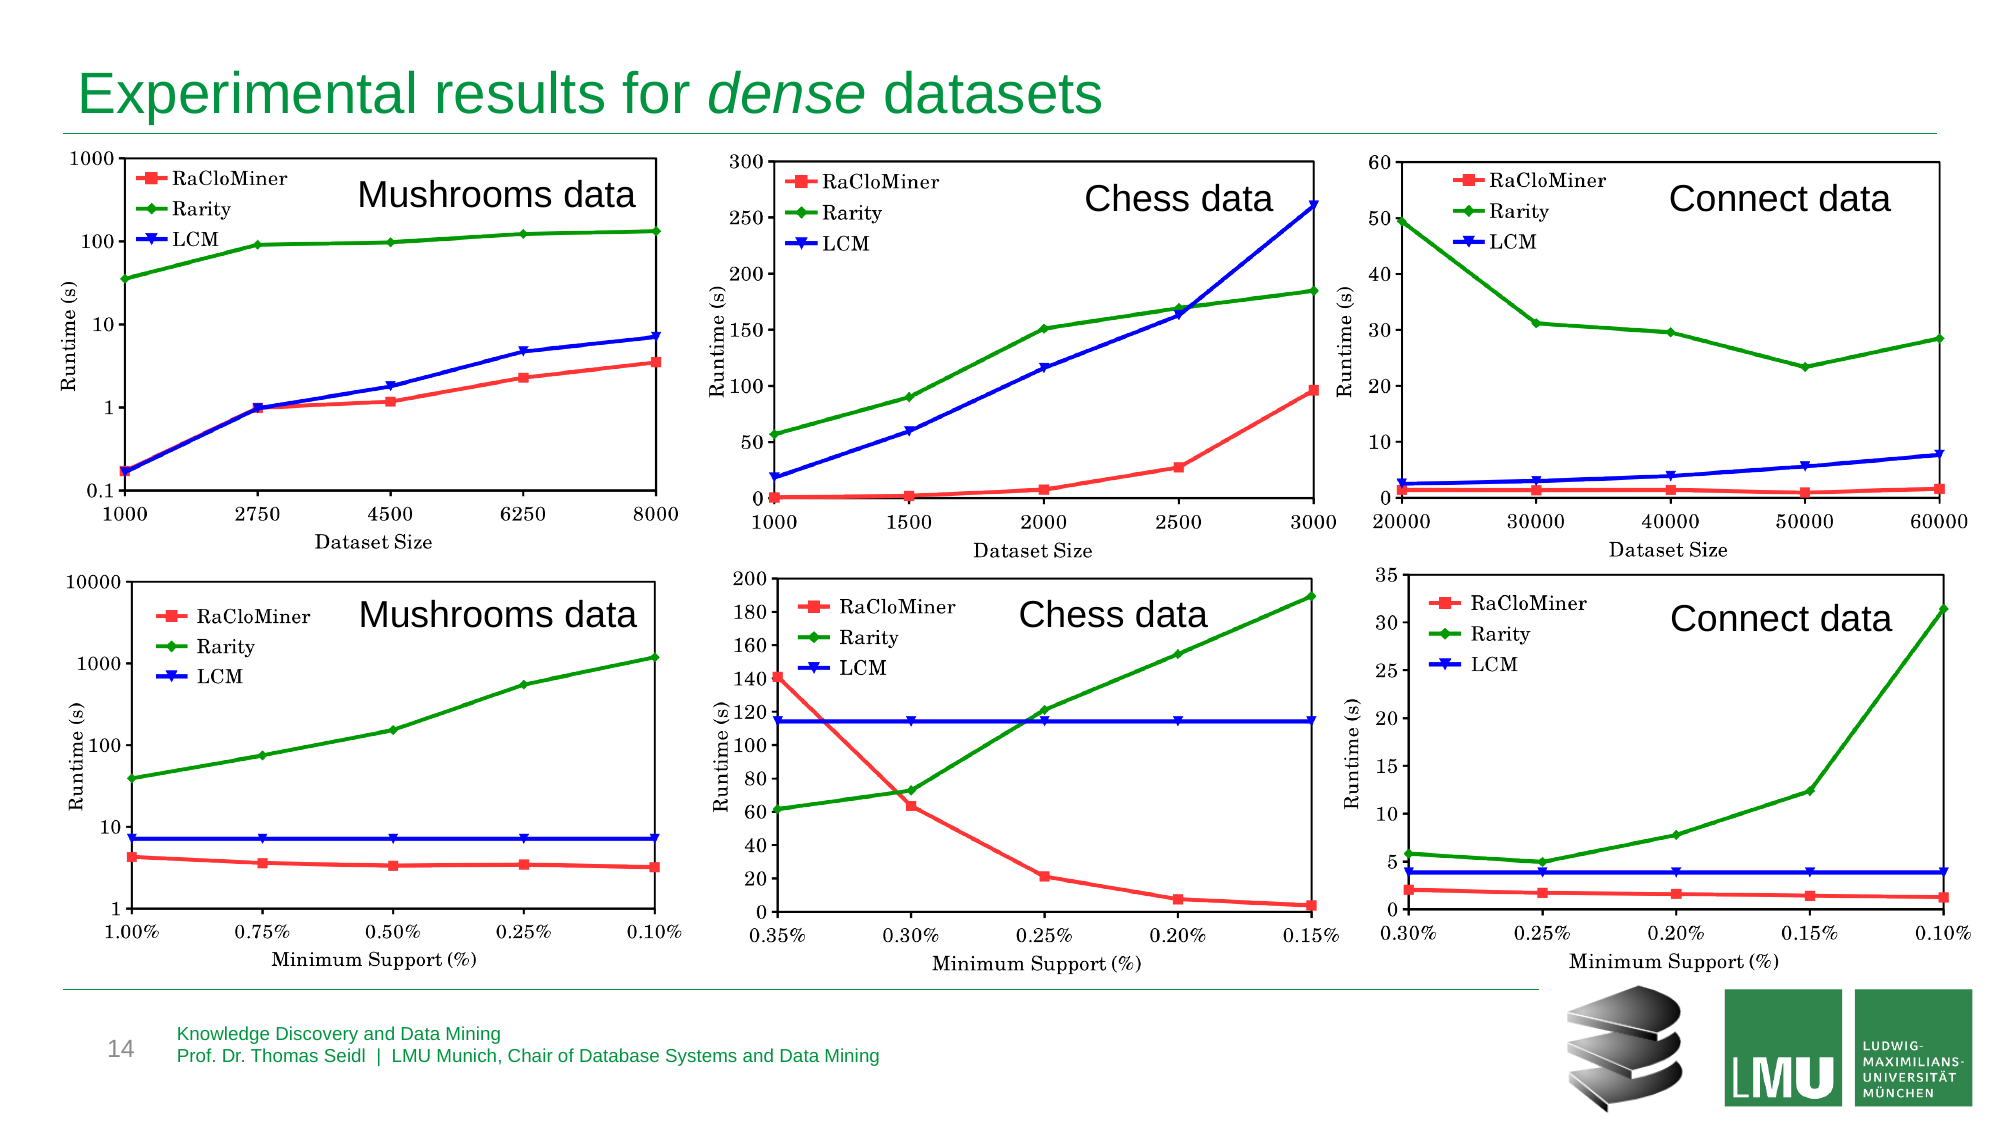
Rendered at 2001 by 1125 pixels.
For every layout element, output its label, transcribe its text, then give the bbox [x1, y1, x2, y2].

slide_number 452 [62, 1015, 150, 1081]
picture [59, 568, 684, 973]
picture [56, 143, 681, 551]
title Experimental results for dense datasets [62, 21, 1938, 134]
picture [705, 145, 1985, 1119]
